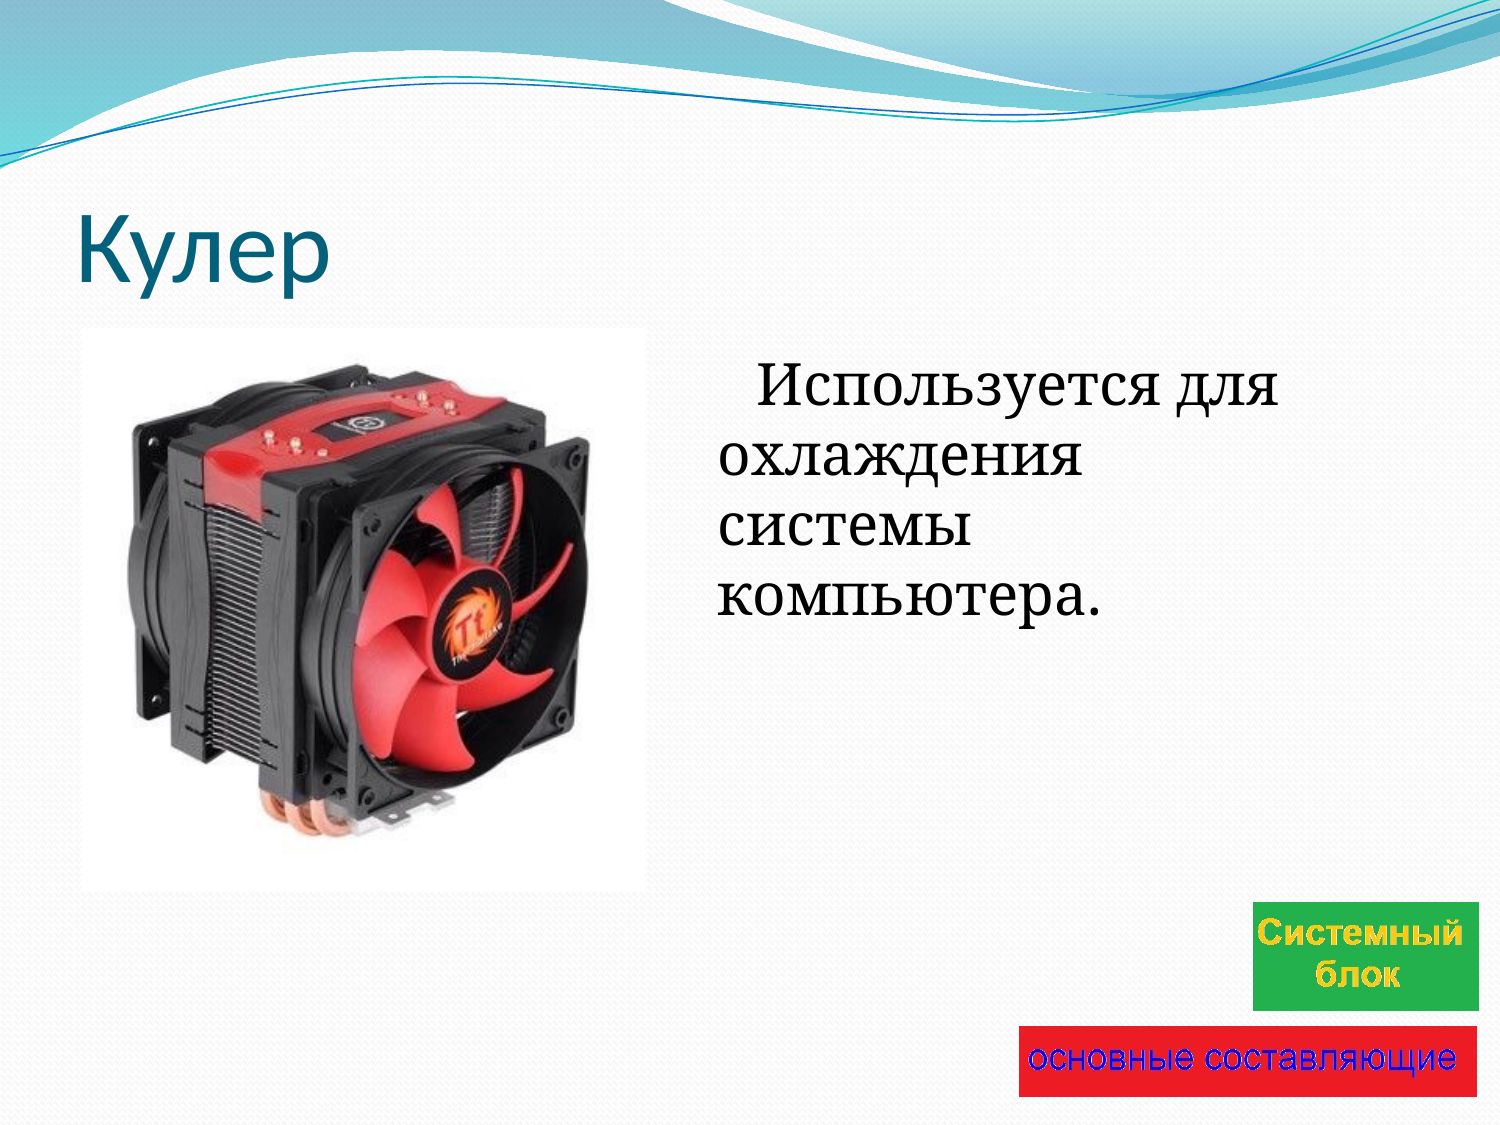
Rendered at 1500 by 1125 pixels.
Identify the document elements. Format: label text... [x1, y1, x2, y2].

picture [1019, 1026, 1477, 1098]
picture [1253, 902, 1480, 1011]
title Кулер [75, 115, 1425, 303]
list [81, 327, 645, 891]
text_box Используется для охлаждения системы компьютера. [703, 339, 1336, 635]
